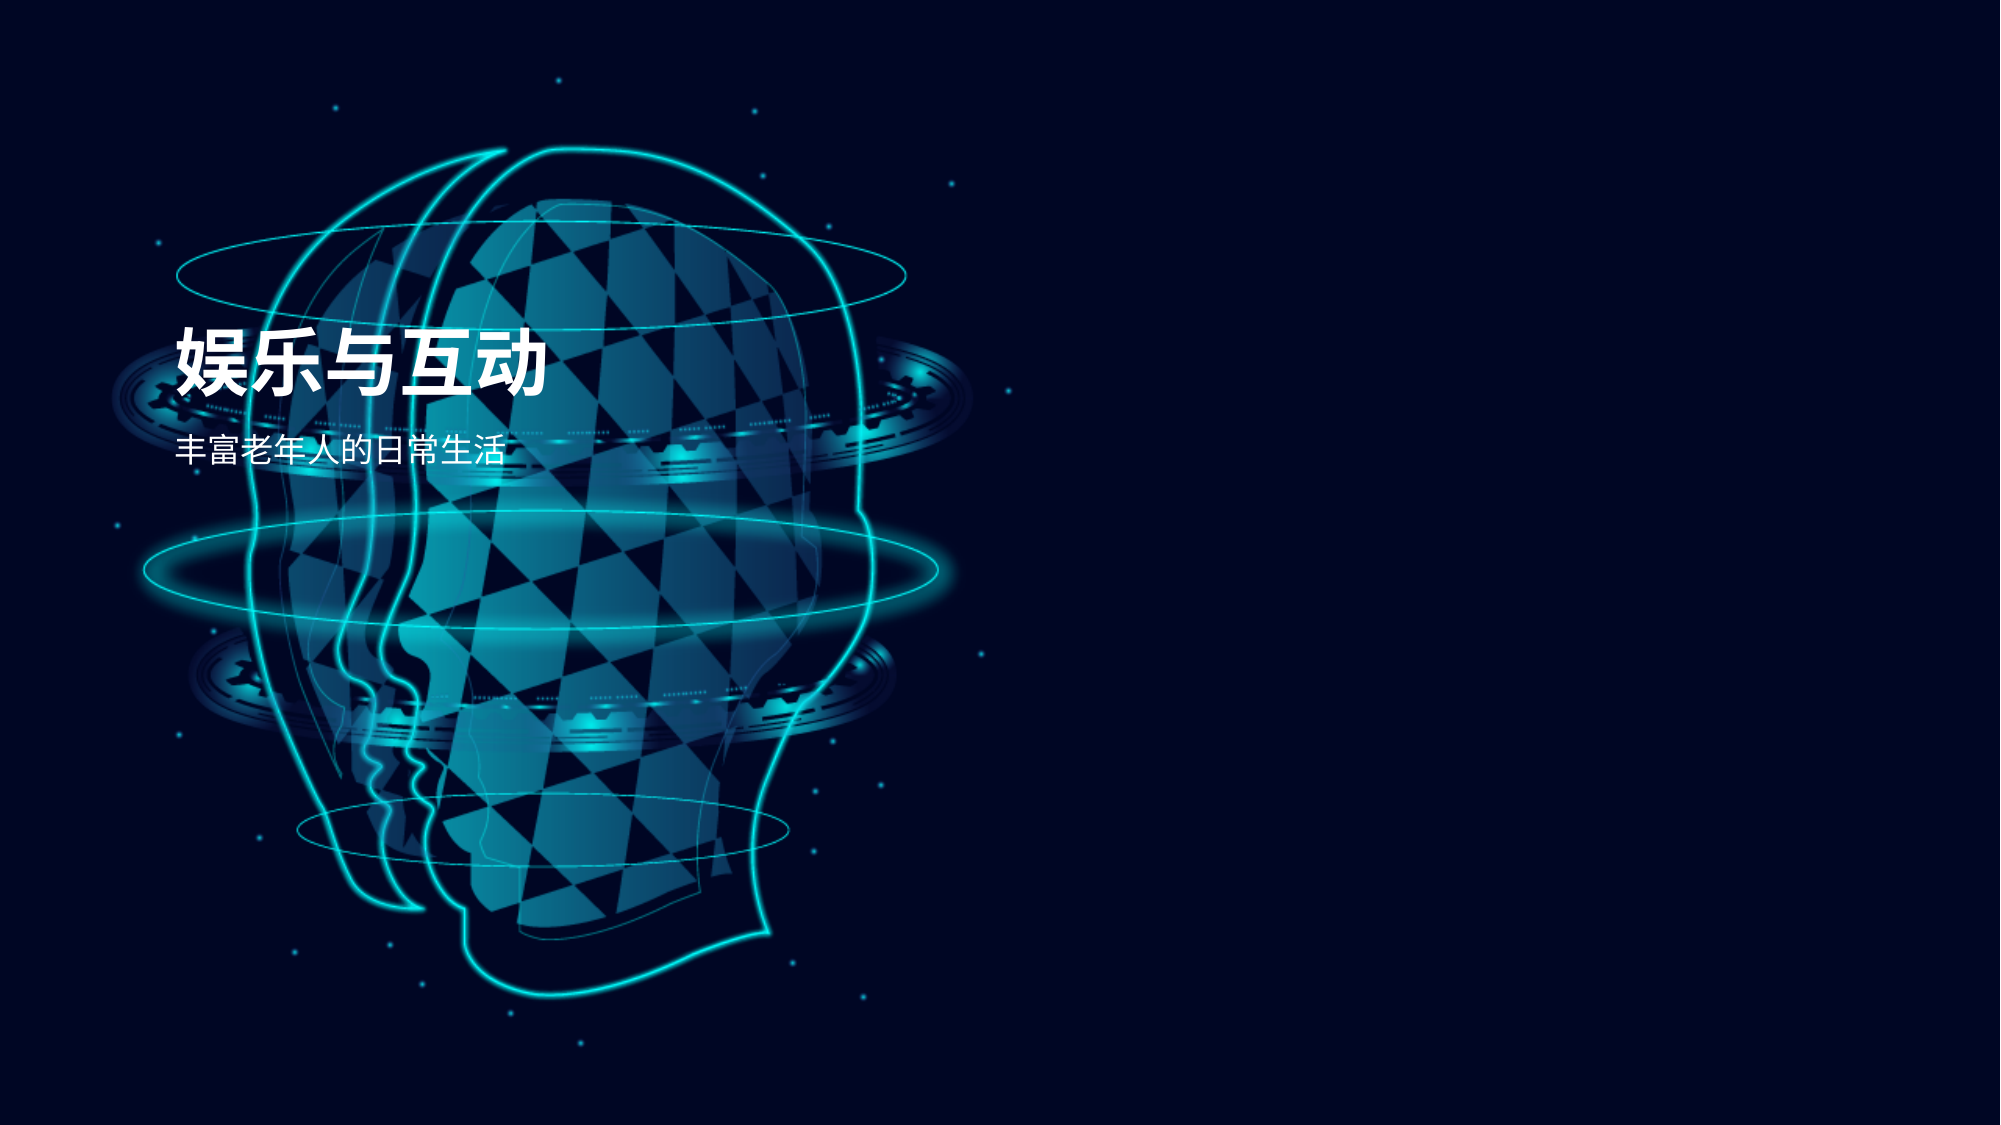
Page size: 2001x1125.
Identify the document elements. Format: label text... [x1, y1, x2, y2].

list 丰富老年人的日常生活 [159, 413, 1000, 1007]
picture [0, 0, 2000, 1125]
title 娱乐与互动 [159, 187, 1000, 413]
